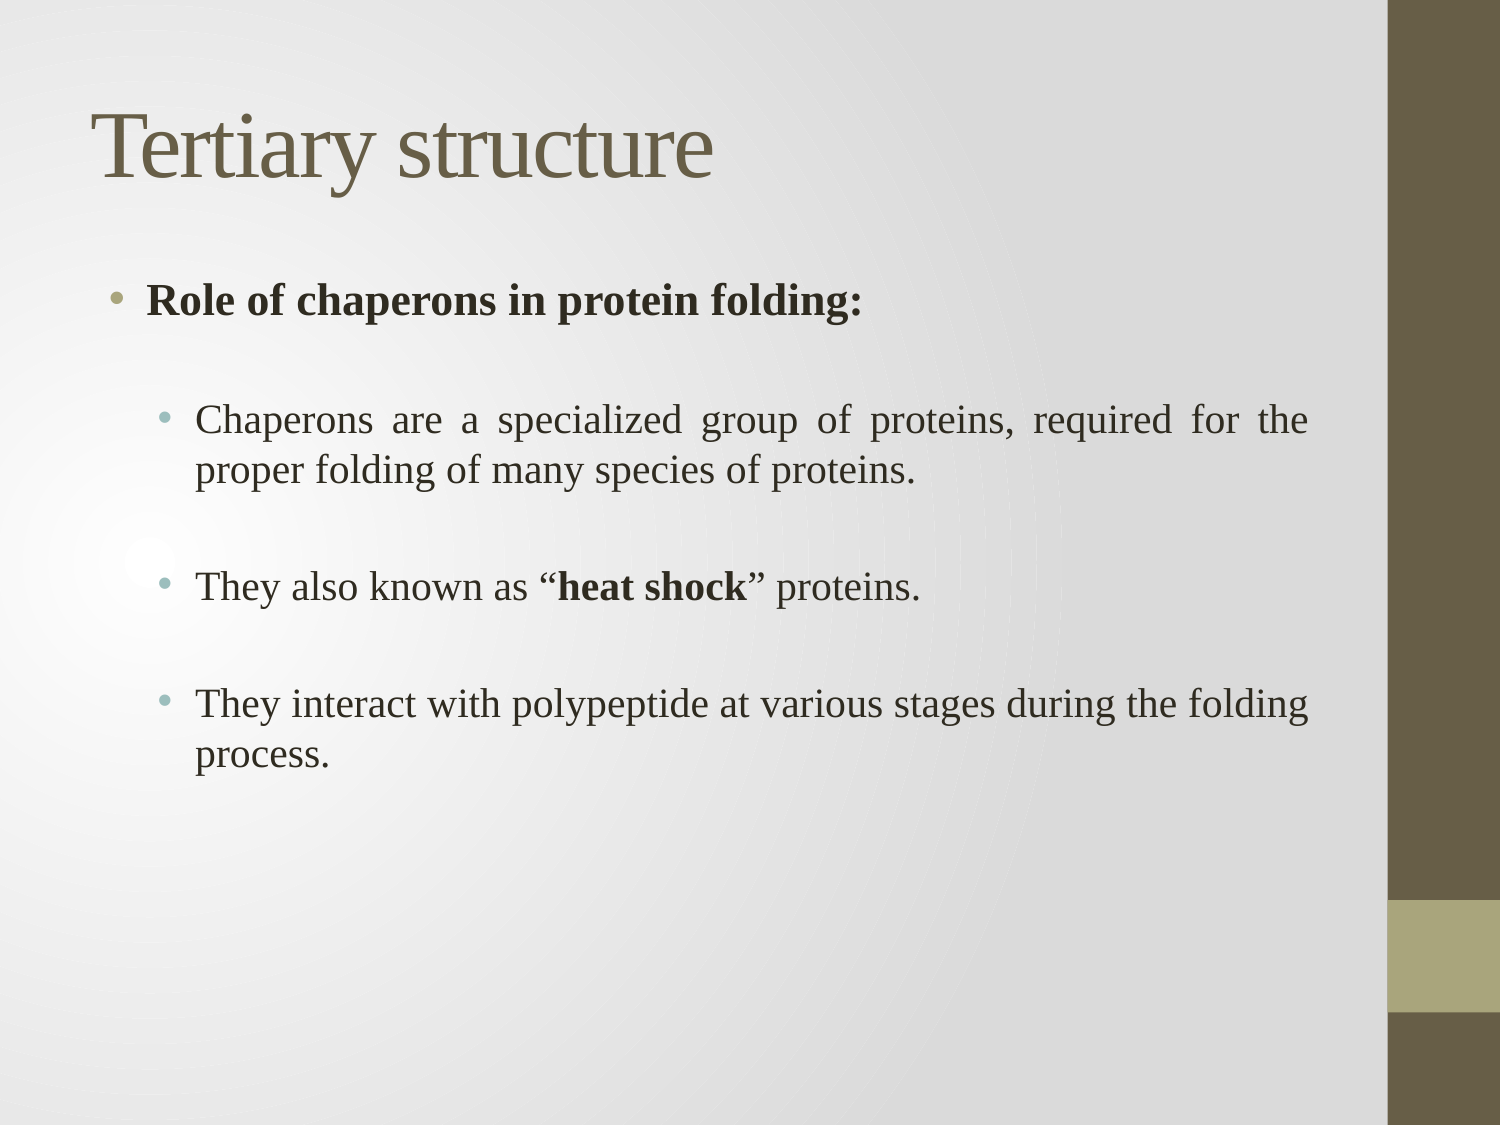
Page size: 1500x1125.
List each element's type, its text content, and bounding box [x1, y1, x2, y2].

title Tertiary structure [75, 45, 1325, 233]
list Role of chaperons in protein folding: Chaperons are a specialized group of proteins, required for the proper folding of many species of proteins. They also known as “heat shock” proteins. They interact with polypeptide at various stages during the folding process. [75, 262, 1325, 1050]
